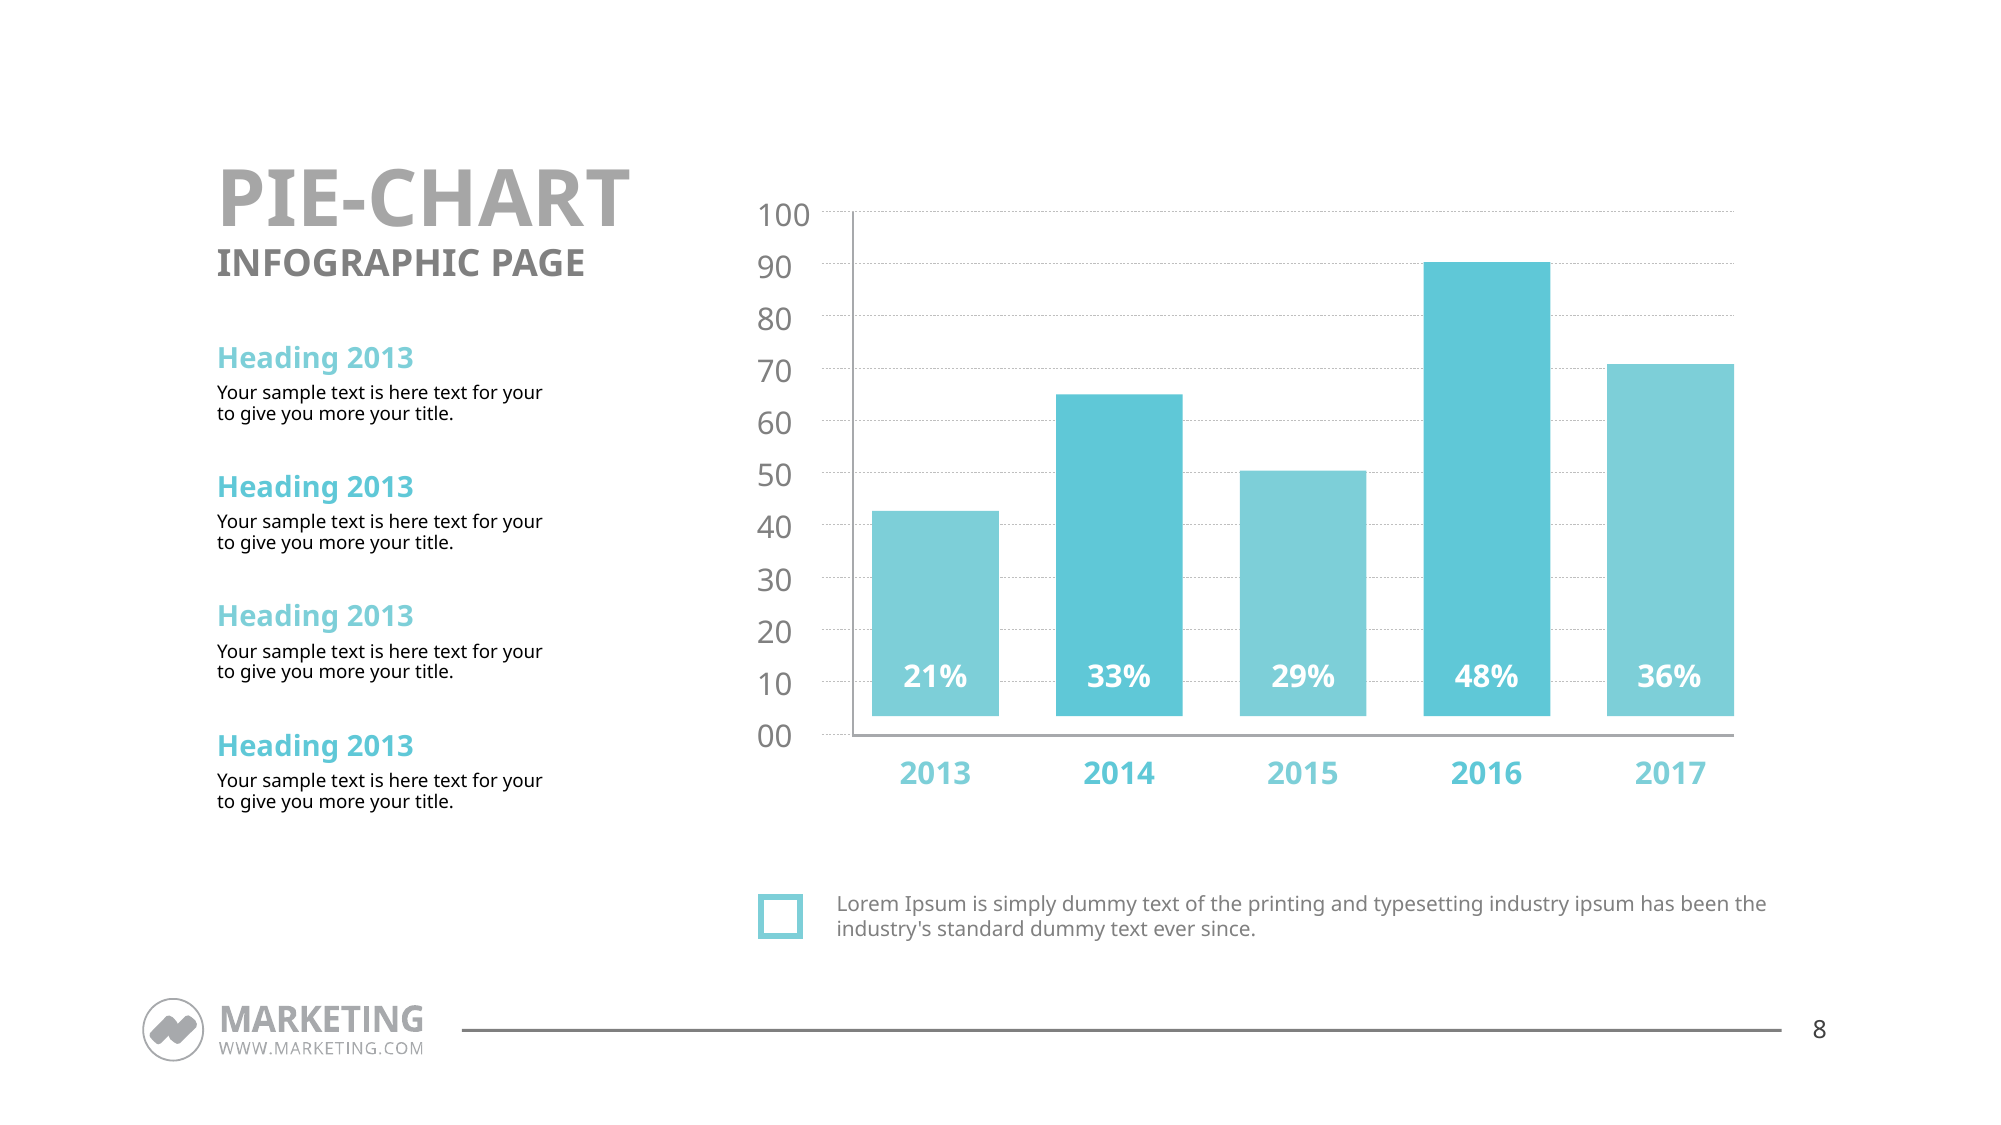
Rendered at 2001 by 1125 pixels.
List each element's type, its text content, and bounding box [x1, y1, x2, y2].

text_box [202, 461, 565, 562]
text_box Lorem Ipsum is simply dummy text of the printing and typesetting industry ipsum has been the industry's standard dummy text ever since. [821, 883, 1810, 949]
text_box PIE-CHART INFOGRAPHIC PAGE [202, 193, 674, 292]
text_box 2013 [884, 746, 987, 799]
text_box 2014 [1068, 746, 1171, 799]
text_box 2015 [1252, 746, 1354, 799]
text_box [202, 590, 565, 691]
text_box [853, 211, 1735, 736]
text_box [202, 331, 565, 433]
text_box 2016 [1436, 746, 1538, 799]
slide_number 8 [1781, 992, 1858, 1069]
text_box 100 90 80 70 60 50 40 30 20 10 00 [742, 173, 851, 761]
text_box 2017 [1619, 746, 1722, 799]
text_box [202, 719, 565, 820]
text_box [821, 211, 853, 734]
text_box [760, 896, 801, 937]
